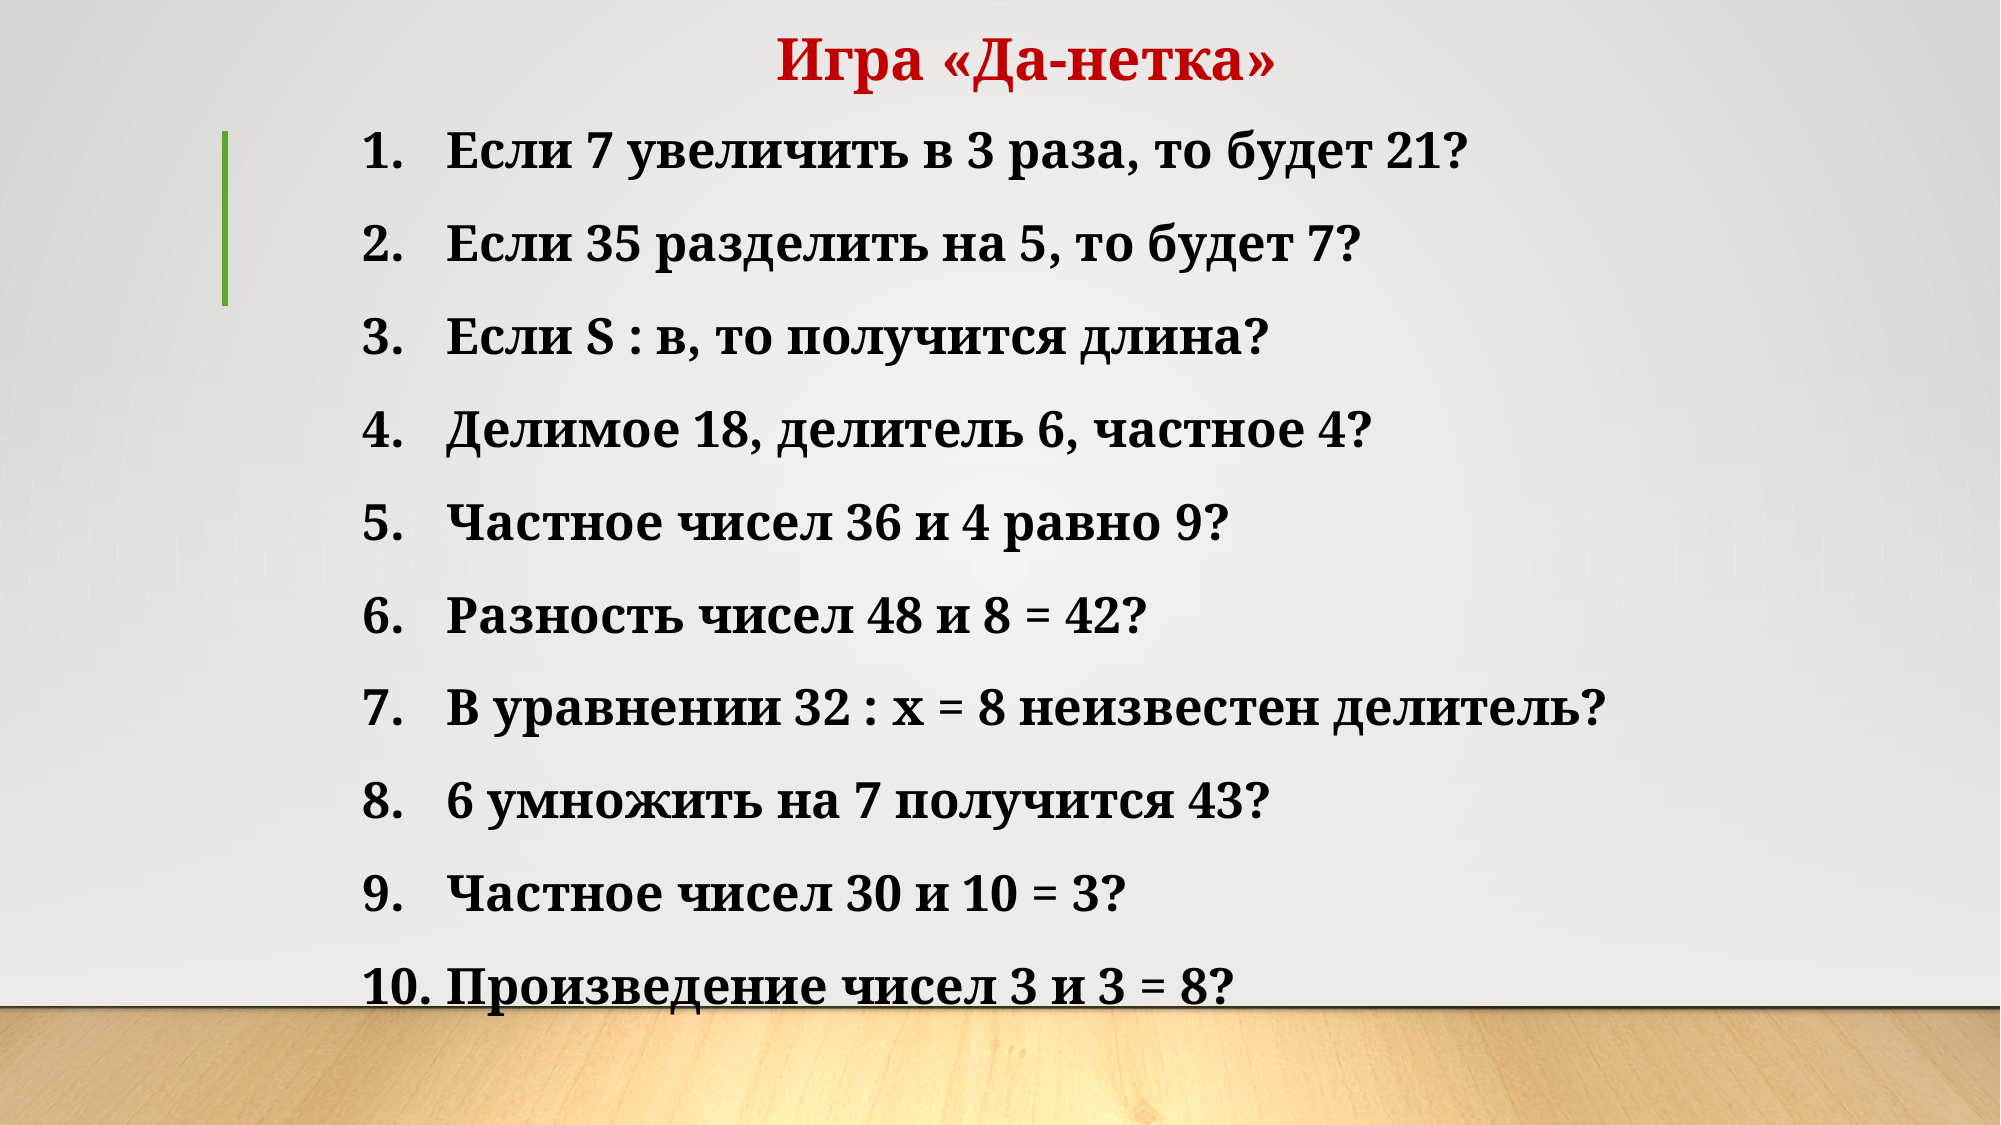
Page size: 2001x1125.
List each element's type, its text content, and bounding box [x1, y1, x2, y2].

text_box Игра «Да-нетка» [378, 0, 1675, 122]
list Если 7 увеличить в 3 раза, то будет 21? Если 35 разделить на 5, то будет 7? Если S : в, то получится длина? Делимое 18, делитель 6, частное 4? Частное чисел 36 и 4 равно 9? Разность чисел 48 и 8 = 42? В уравнении 32 : х = 8 неизвестен делитель? 6 умножить на 7 получится 43? Частное чисел 30 и 10 = 3? Произведение чисел 3 и 3 = 8? [324, 99, 1800, 872]
picture [0, 1006, 2000, 1125]
